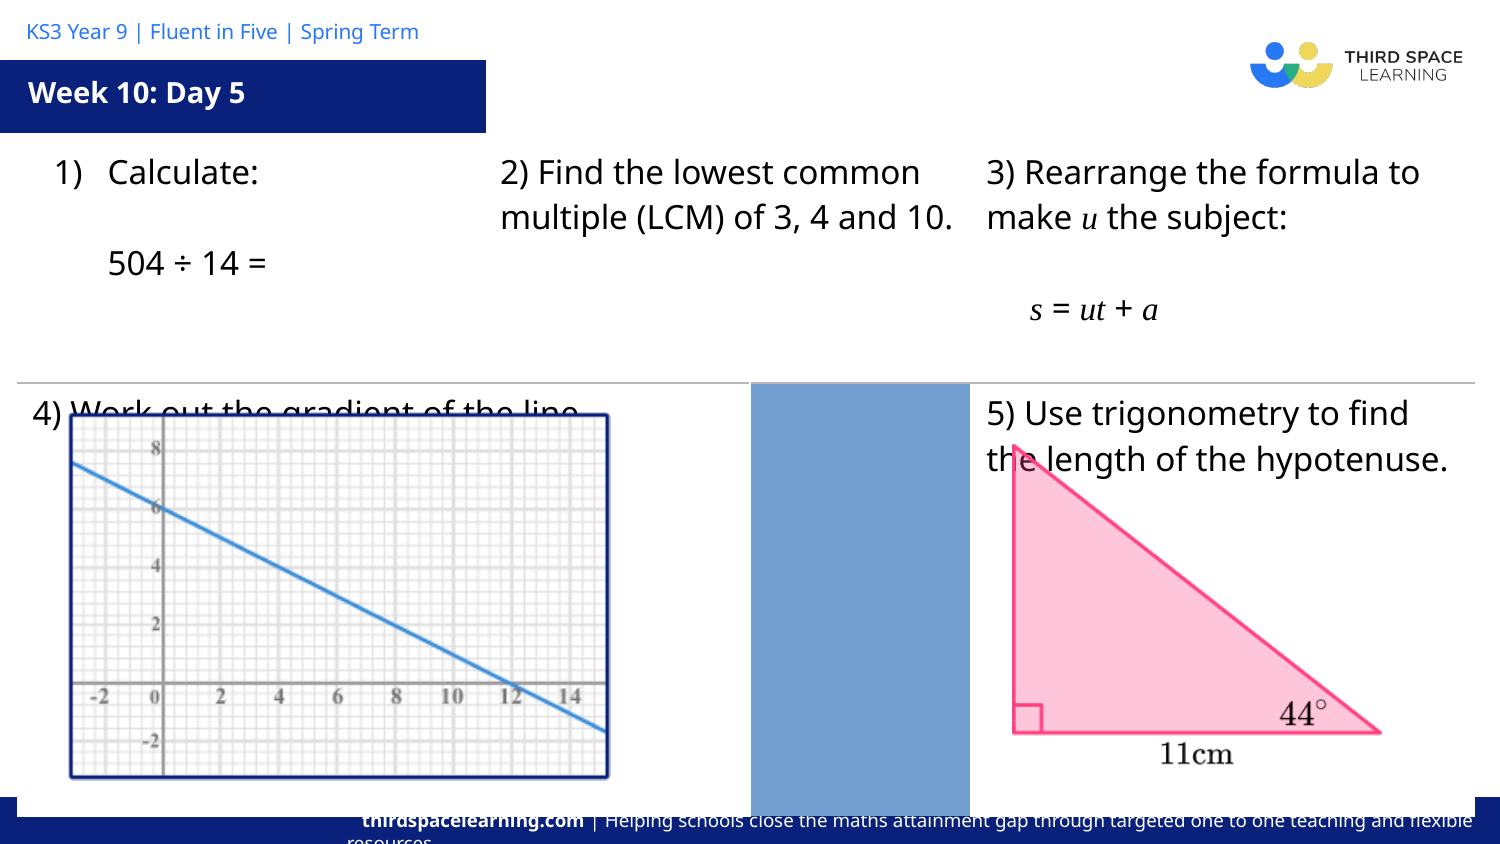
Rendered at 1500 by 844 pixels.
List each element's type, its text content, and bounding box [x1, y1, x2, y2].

picture [1011, 444, 1383, 765]
picture [68, 412, 611, 781]
picture [1250, 33, 1465, 99]
table_header Calculate: 504 ÷ 14 = [19, 142, 484, 382]
table_cell 5) Use trigonometry to find the length of the hypotenuse. [972, 384, 1474, 815]
text_box Week 10: Day 5 [13, 59, 383, 125]
table_header 3) Rearrange the formula to make u the subject: s = ut + a [972, 142, 1474, 382]
table_cell 4) Work out the gradient of the line. [19, 384, 749, 815]
table_header 2) Find the lowest common multiple (LCM) of 3, 4 and 10. [486, 142, 970, 382]
